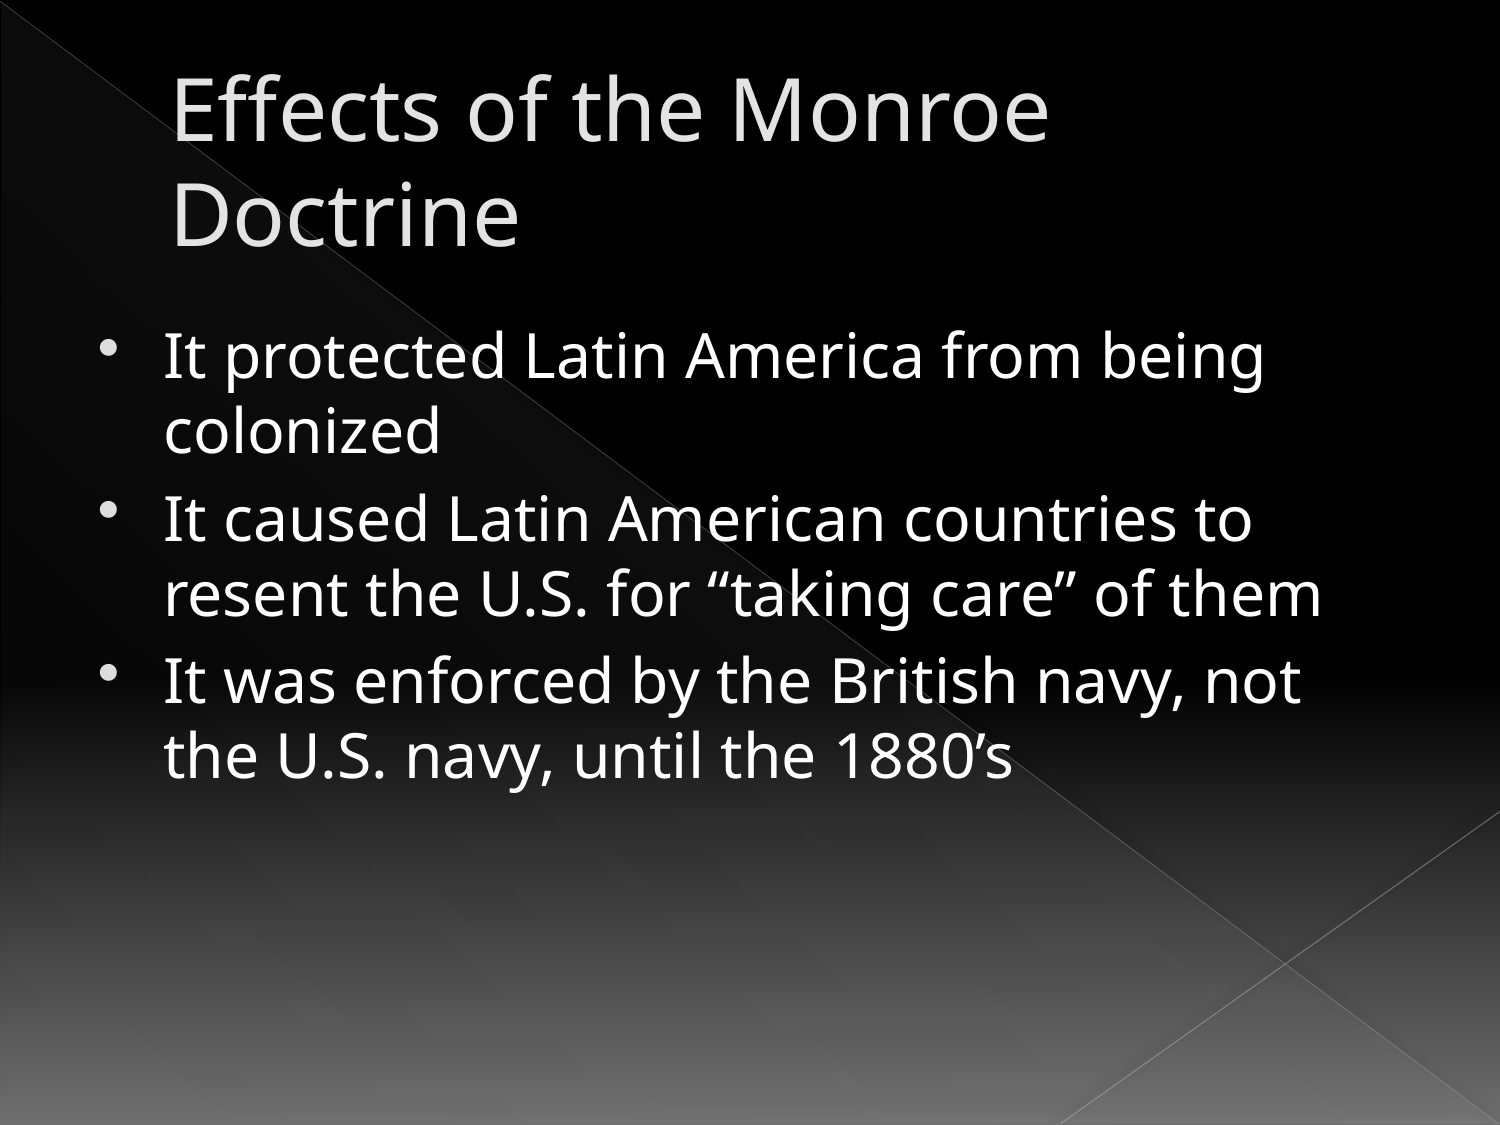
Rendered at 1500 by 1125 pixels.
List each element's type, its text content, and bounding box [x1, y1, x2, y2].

title Effects of the Monroe Doctrine [75, 43, 1425, 274]
list It protected Latin America from being colonized It caused Latin American countries to resent the U.S. for “taking care” of them It was enforced by the British navy, not the U.S. navy, until the 1880’s [75, 308, 1425, 1059]
